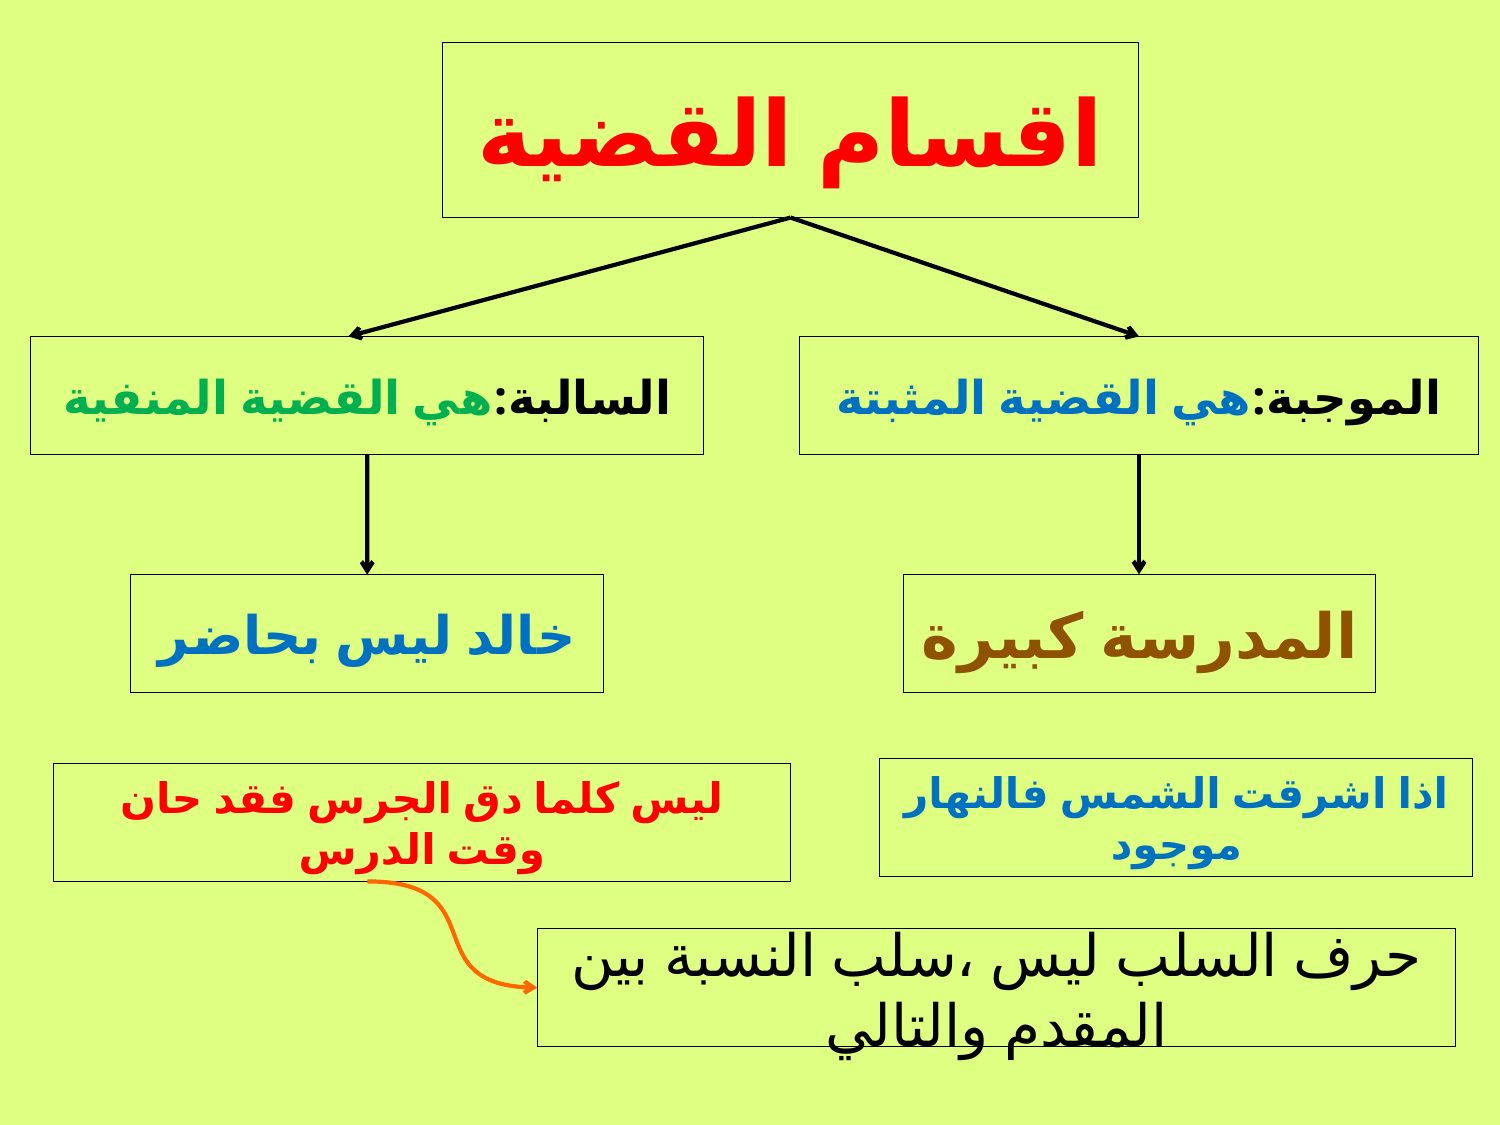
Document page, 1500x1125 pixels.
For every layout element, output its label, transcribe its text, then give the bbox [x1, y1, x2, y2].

text_box الموجبة:هي القضية المثبتة [799, 336, 1479, 455]
text_box المدرسة كبيرة [903, 574, 1376, 693]
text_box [791, 217, 1140, 337]
text_box اقسام القضية [442, 42, 1139, 217]
text_box حرف السلب ليس ،سلب النسبة بين المقدم والتالي [537, 928, 1456, 1047]
text_box ليس كلما دق الجرس فقد حان وقت الدرس [53, 763, 791, 882]
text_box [348, 217, 791, 337]
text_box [366, 881, 538, 988]
text_box خالد ليس بحاضر [130, 574, 604, 693]
text_box السالبة:هي القضية المنفية [30, 336, 704, 455]
text_box اذا اشرقت الشمس فالنهار موجود [879, 758, 1473, 877]
